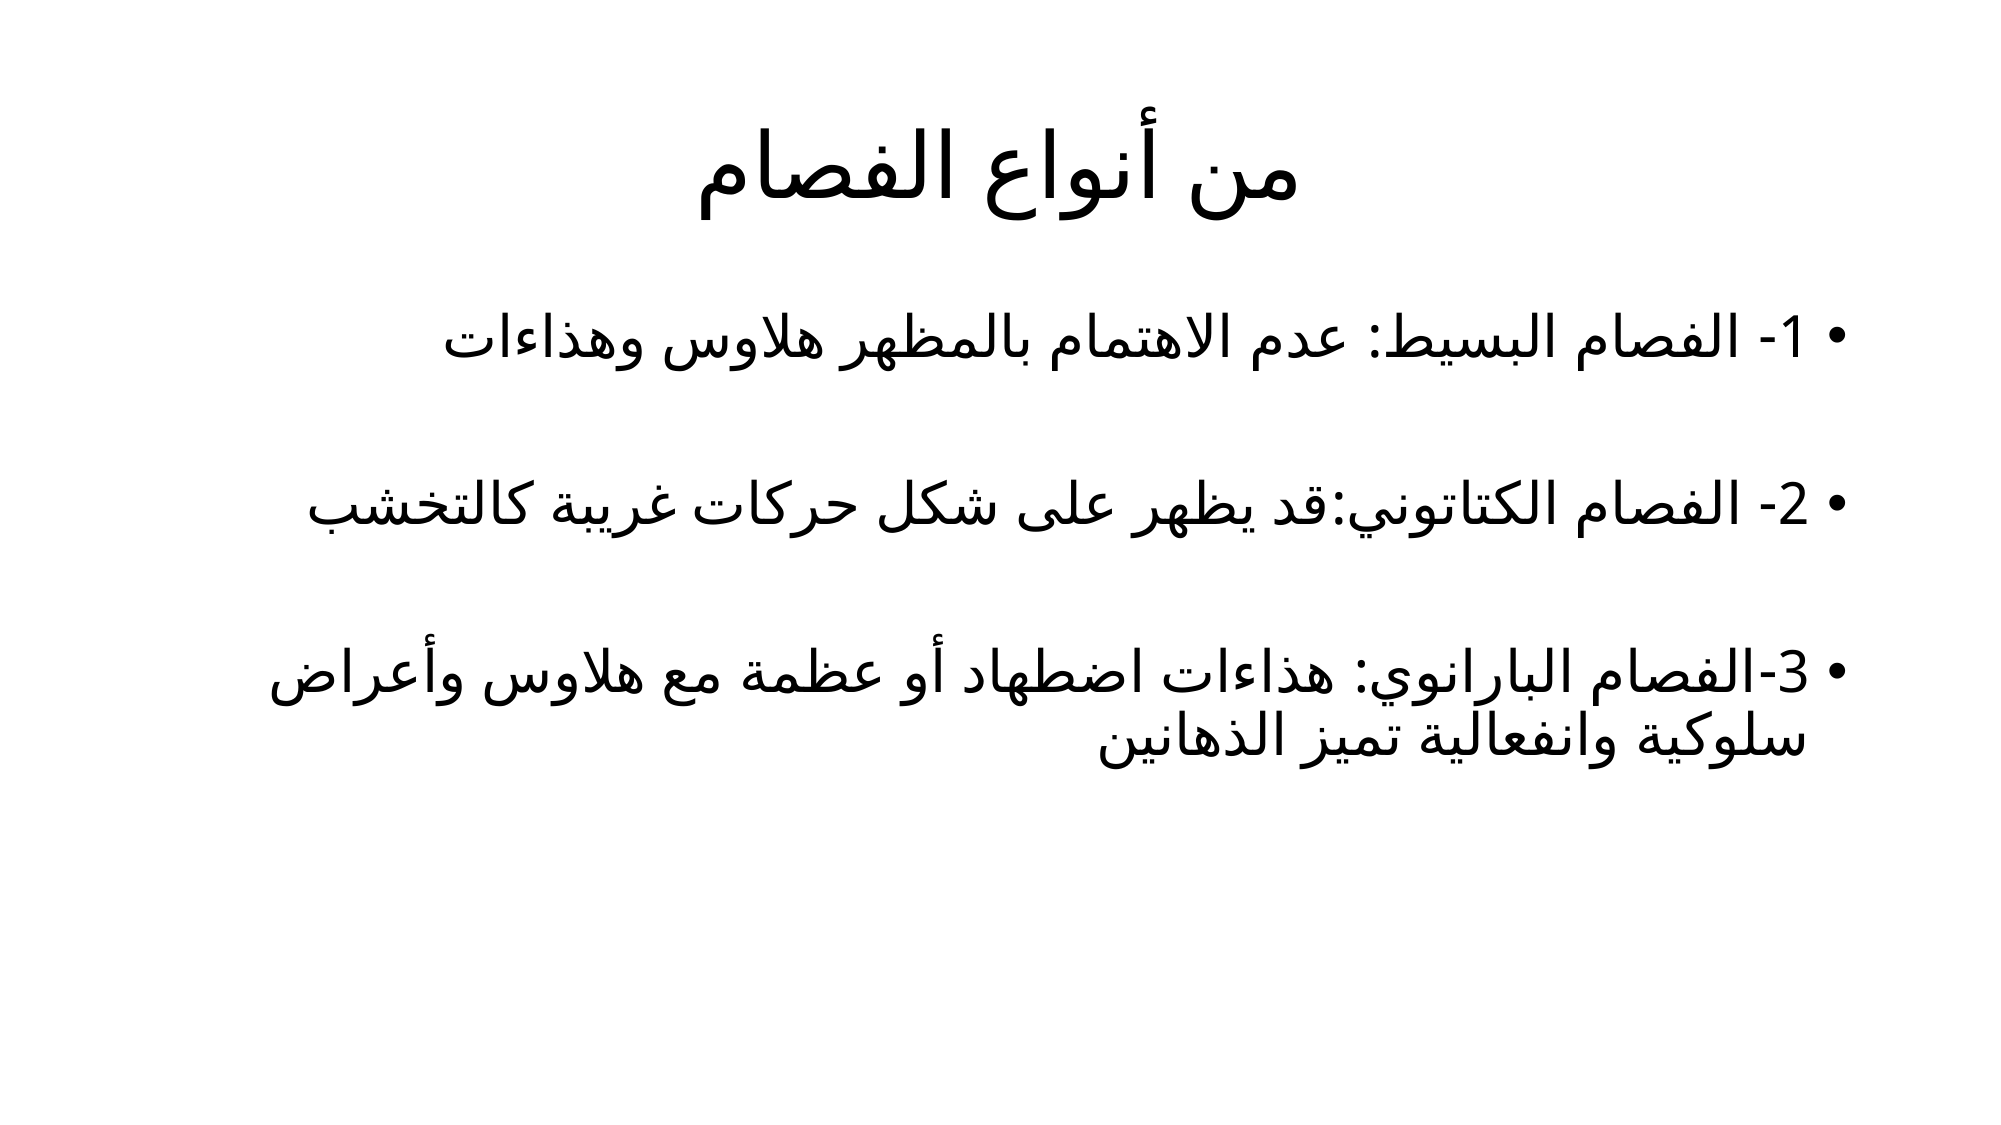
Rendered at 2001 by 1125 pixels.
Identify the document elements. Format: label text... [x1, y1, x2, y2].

list 1- الفصام البسيط: عدم الاهتمام بالمظهر هلاوس وهذاءات 2- الفصام الكتاتوني:قد يظهر على شكل حركات غريبة كالتخشب 3-الفصام البارانوي: هذاءات اضطهاد أو عظمة مع هلاوس وأعراض سلوكية وانفعالية تميز الذهانين [137, 299, 1863, 1014]
title من أنواع الفصام [137, 59, 1863, 278]
